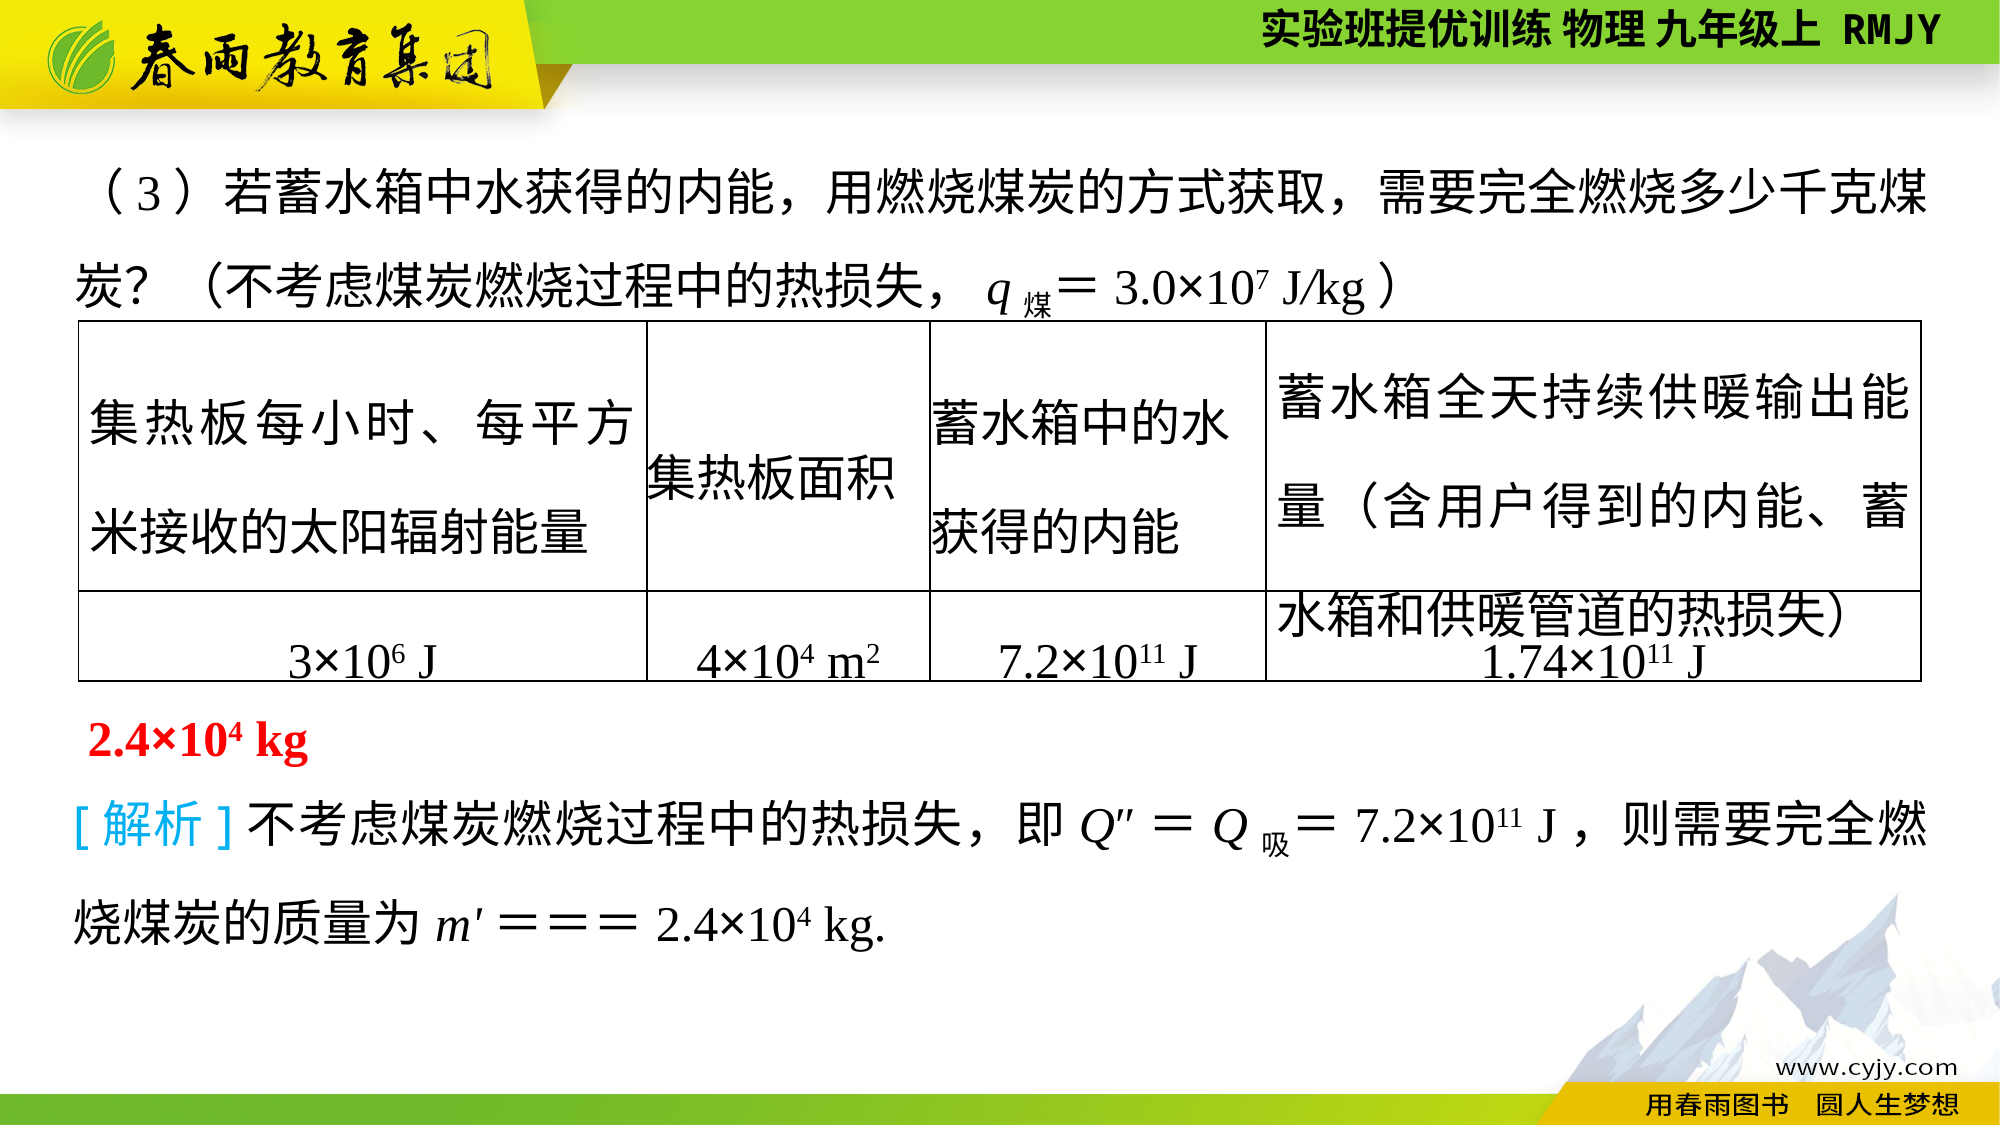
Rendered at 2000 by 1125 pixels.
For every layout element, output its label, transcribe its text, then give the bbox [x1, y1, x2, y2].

picture [0, 0, 2000, 1125]
table_header 蓄水箱全天持续供暖输出能量（含用户得到的内能、蓄水箱和供暖管道的热损失） [1267, 322, 1920, 590]
table_cell 3×106 J [79, 592, 646, 680]
text_box 2.4×104 kg [72, 669, 324, 775]
table_header 集热板每小时、每平方米接收的太阳辐射能量 [79, 322, 646, 590]
list （3）若蓄水箱中水获得的内能，用燃烧煤炭的方式获取，需要完全燃烧多少千克煤炭？（不考虑煤炭燃烧过程中的热损失，q煤＝3.0×107 J/kg） [59, 122, 1944, 308]
table_header 集热板面积 [648, 322, 929, 590]
table_header 蓄水箱中的水 获得的内能 [931, 322, 1265, 590]
table_cell 4×104 m2 [648, 592, 929, 680]
table_cell 1.74×1011 J [1267, 592, 1920, 680]
table_cell 7.2×1011 J [931, 592, 1265, 680]
